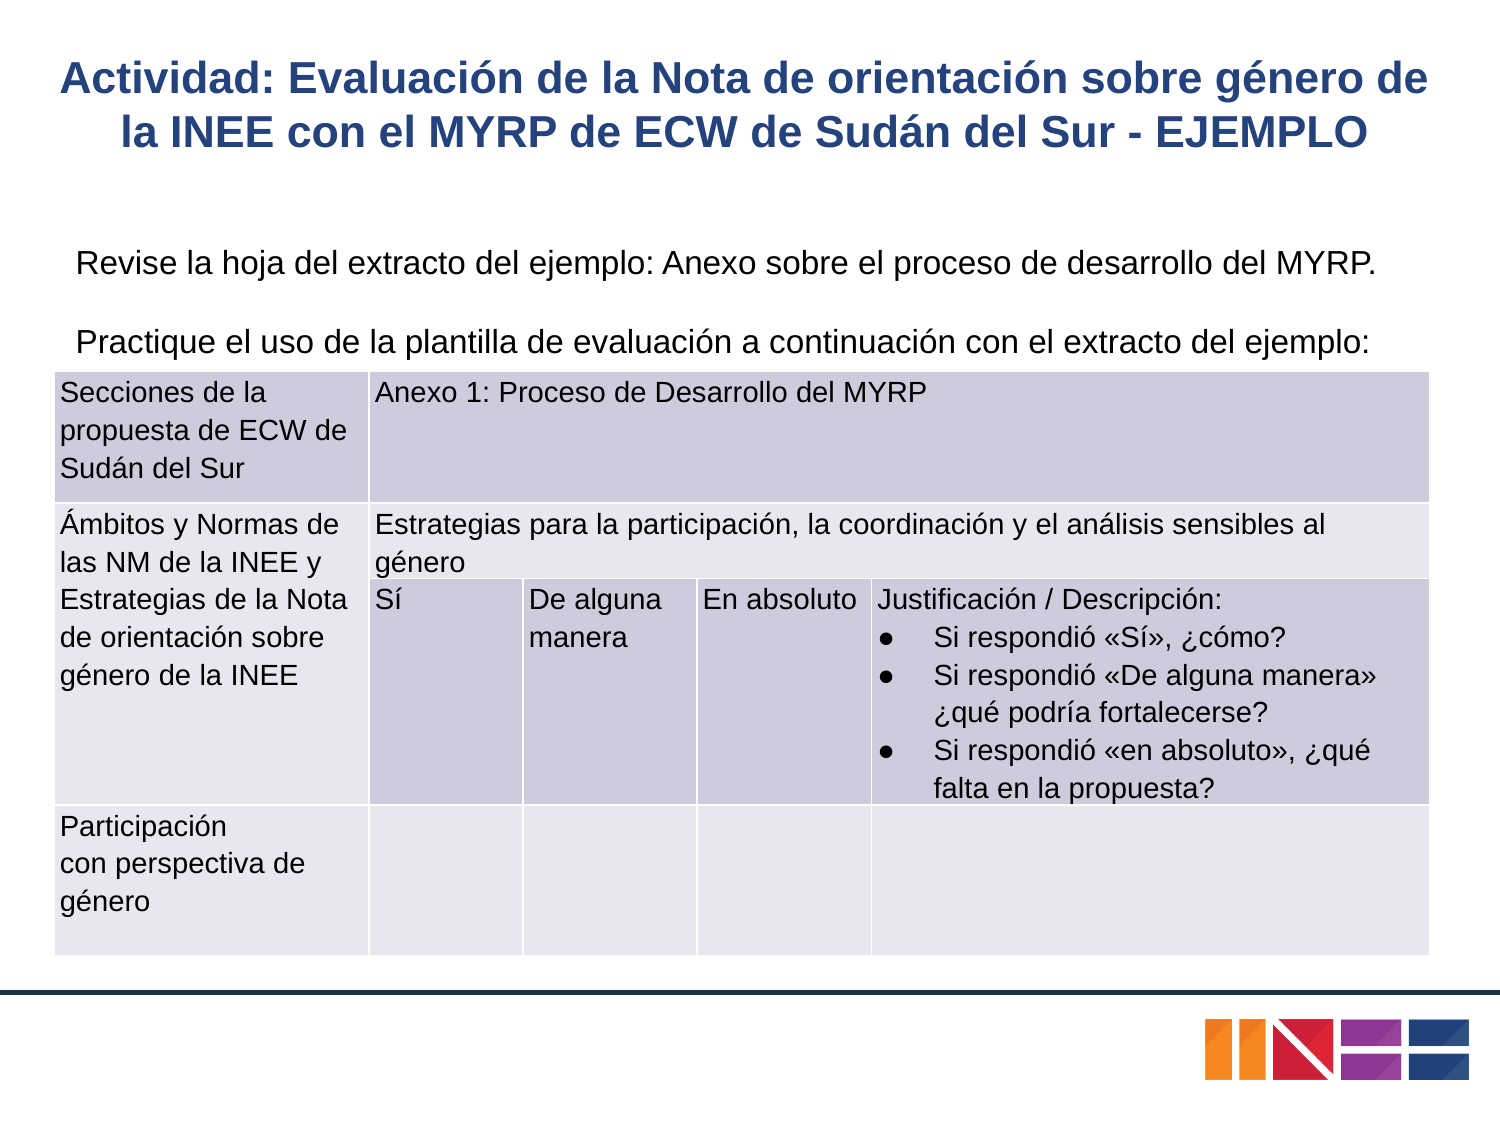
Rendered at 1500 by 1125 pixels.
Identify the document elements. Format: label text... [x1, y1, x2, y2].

title Actividad: Evaluación de la Nota de orientación sobre género de la INEE con el MYRP de ECW de Sudán del Sur - EJEMPLO [23, 33, 1468, 173]
table_header Secciones de la propuesta de ECW de Sudán del Sur [55, 372, 368, 502]
text_box Revise la hoja del extracto del ejemplo: Anexo sobre el proceso de desarrollo del MYRP. Practique el uso de la plantilla de evaluación a continuación con el extracto del ejemplo: [60, 233, 1423, 355]
table_cell [872, 806, 1429, 955]
table_header Anexo 1: Proceso de Desarrollo del MYRP [370, 372, 1429, 502]
table_cell Estrategias para la participación, la coordinación y el análisis sensibles al género [370, 504, 1429, 578]
table_cell Participación con perspectiva de género [55, 806, 368, 955]
table_cell En absoluto [698, 579, 871, 804]
table_cell [370, 806, 522, 955]
table_cell Ámbitos y Normas de las NM de la INEE y Estrategias de la Nota de orientación sobre género de la INEE [55, 504, 368, 804]
picture [1205, 1019, 1469, 1080]
table_cell [698, 806, 871, 955]
table_cell Justificación / Descripción: Si respondió «Sí», ¿cómo? Si respondió «De alguna manera» ¿qué podría fortalecerse? Si respondió «en absoluto», ¿qué falta en la propuesta? [872, 579, 1429, 804]
table_cell De alguna manera [524, 579, 696, 804]
table_cell Sí [370, 579, 522, 804]
table_cell [524, 806, 696, 955]
